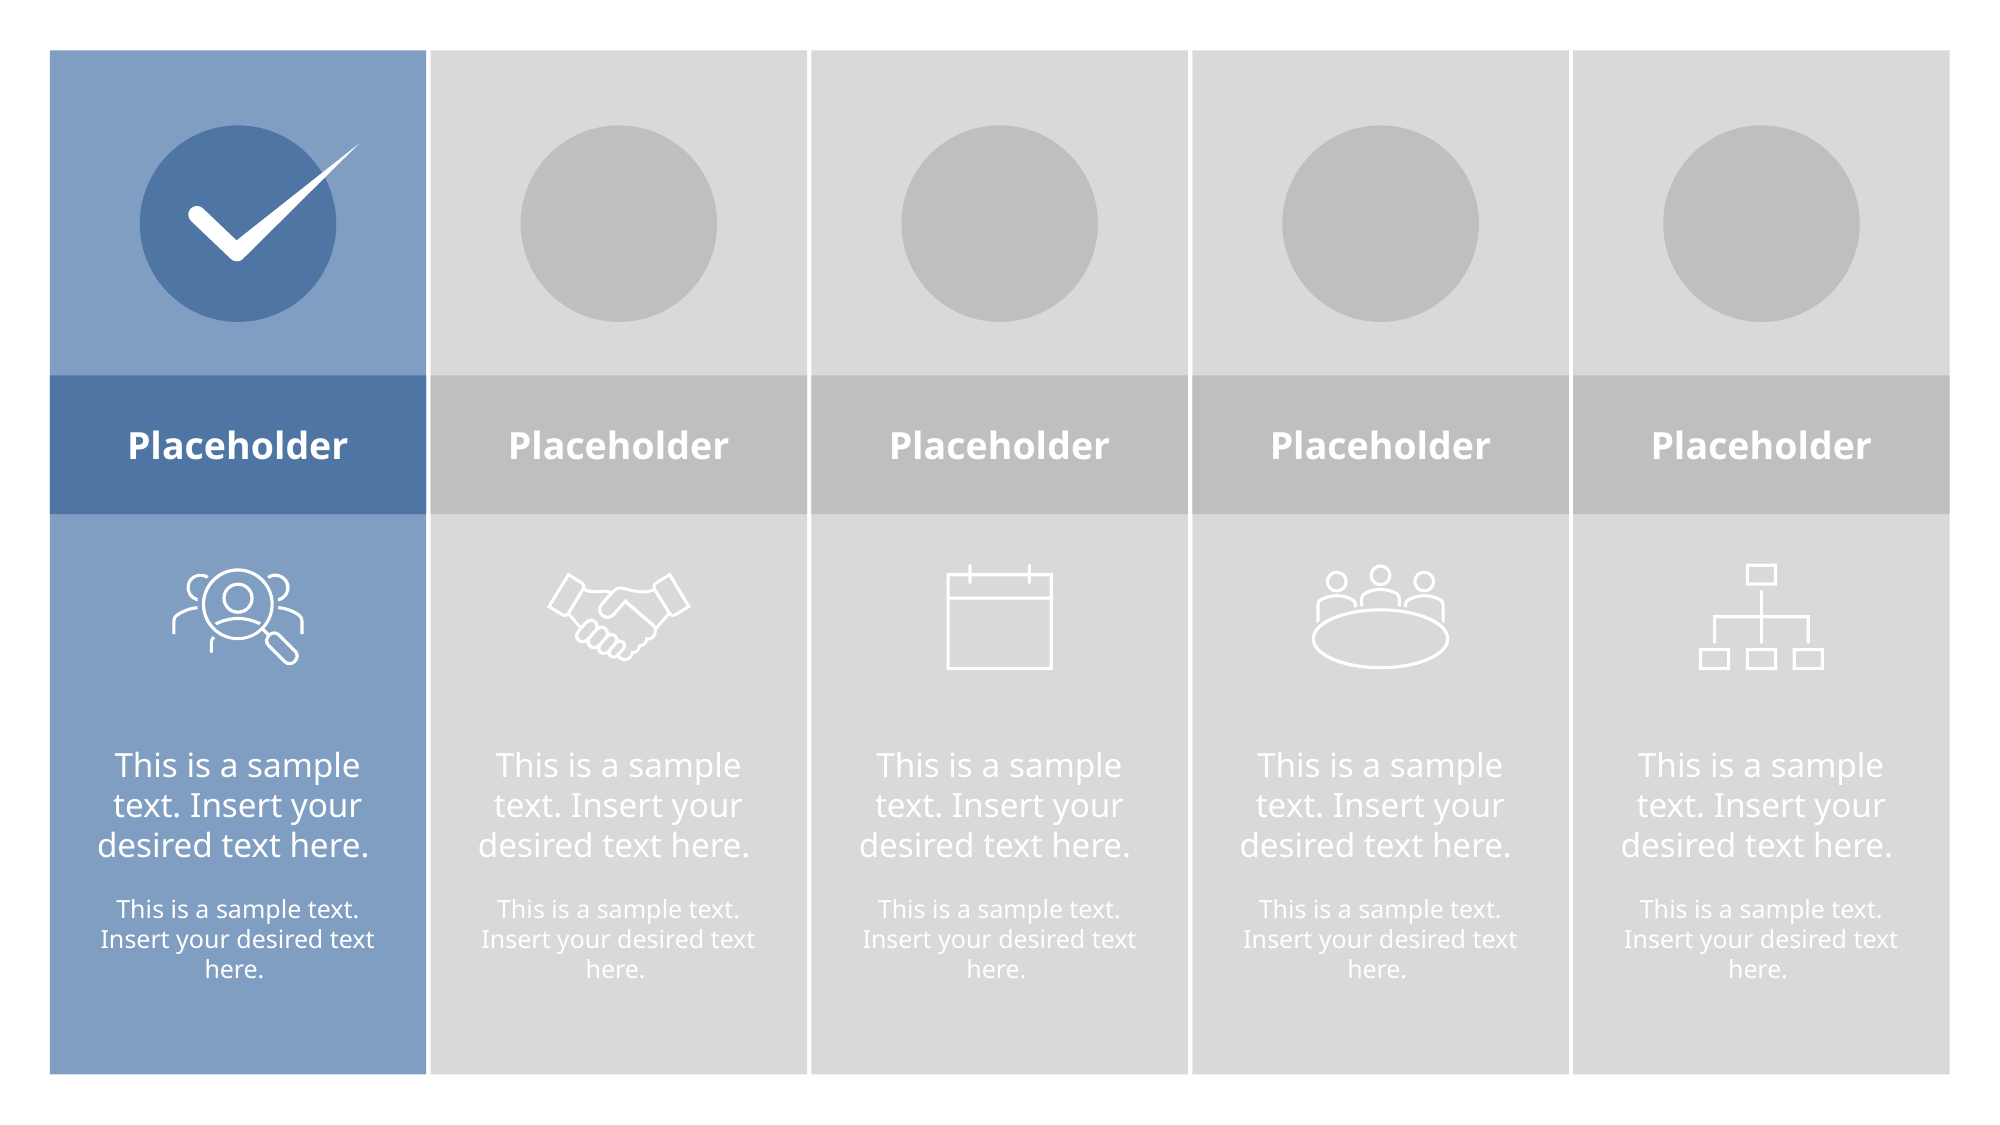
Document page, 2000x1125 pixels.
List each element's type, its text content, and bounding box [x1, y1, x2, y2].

text_box [137, 123, 339, 325]
text_box [1190, 373, 1571, 516]
text_box Placeholder [1223, 398, 1538, 491]
text_box [1571, 48, 1952, 373]
text_box [946, 563, 1053, 670]
text_box [186, 142, 361, 264]
text_box This is a sample text. Insert your desired text here. This is a sample text. Insert your desired text here. [78, 743, 397, 1023]
text_box [809, 373, 1190, 516]
text_box This is a sample text. Insert your desired text here. This is a sample text. Insert your desired text here. [1602, 743, 1921, 1023]
text_box [1571, 373, 1952, 516]
text_box This is a sample text. Insert your desired text here. This is a sample text. Insert your desired text here. [459, 743, 778, 1023]
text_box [1698, 563, 1825, 671]
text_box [172, 568, 304, 666]
text_box Placeholder [461, 398, 776, 491]
text_box [1661, 123, 1862, 325]
text_box [48, 516, 428, 1076]
text_box [48, 373, 428, 516]
text_box [518, 123, 720, 325]
text_box [899, 123, 1101, 325]
text_box [546, 572, 691, 662]
text_box [48, 48, 428, 373]
text_box [429, 516, 809, 1076]
text_box This is a sample text. Insert your desired text here. This is a sample text. Insert your desired text here. [1221, 743, 1540, 1023]
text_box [1311, 564, 1450, 670]
text_box Placeholder [842, 398, 1157, 491]
text_box Placeholder [1604, 398, 1919, 491]
text_box [429, 373, 809, 516]
text_box Placeholder [81, 398, 395, 491]
text_box [809, 516, 1190, 1076]
text_box [809, 48, 1190, 373]
text_box [1280, 123, 1481, 325]
text_box [1190, 516, 1571, 1076]
text_box [1190, 48, 1571, 373]
text_box [429, 48, 809, 373]
text_box This is a sample text. Insert your desired text here. This is a sample text. Insert your desired text here. [840, 743, 1159, 1023]
text_box [1571, 516, 1952, 1076]
